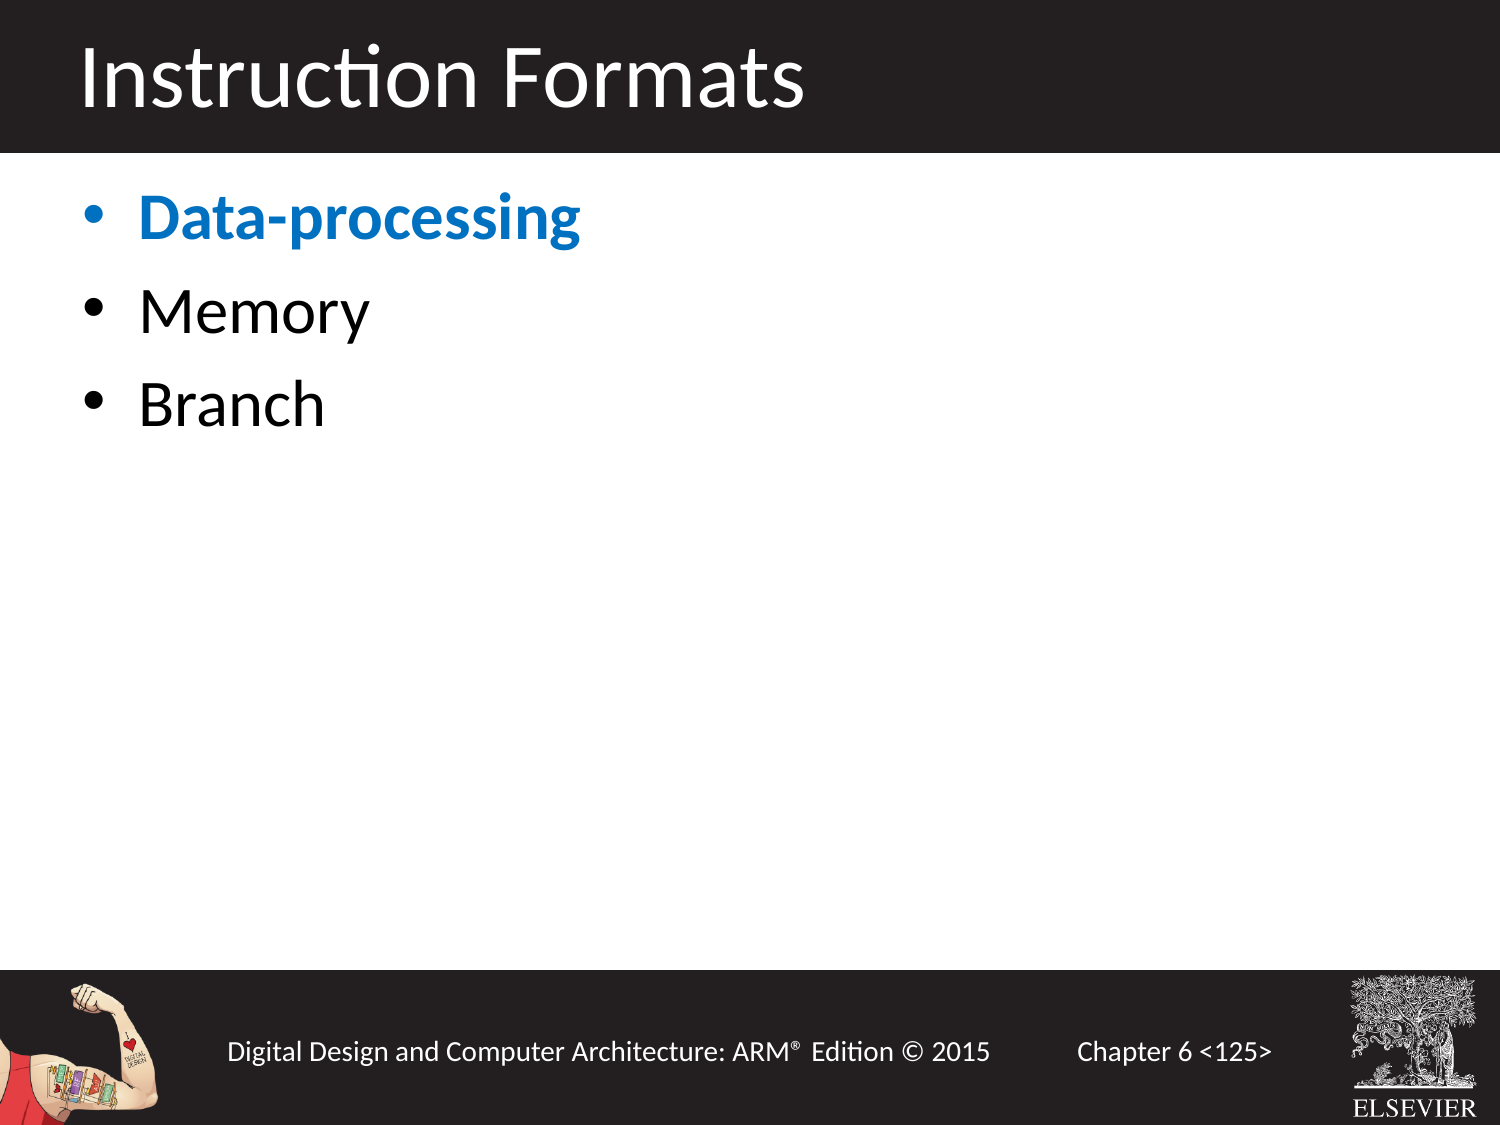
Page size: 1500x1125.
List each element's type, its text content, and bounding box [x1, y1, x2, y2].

text_box Instruction Formats [63, 8, 1488, 133]
text_box [112, 200, 1438, 1050]
list Data-processing Memory Branch [67, 165, 1412, 1016]
picture [1350, 974, 1477, 1117]
picture [0, 979, 163, 1125]
